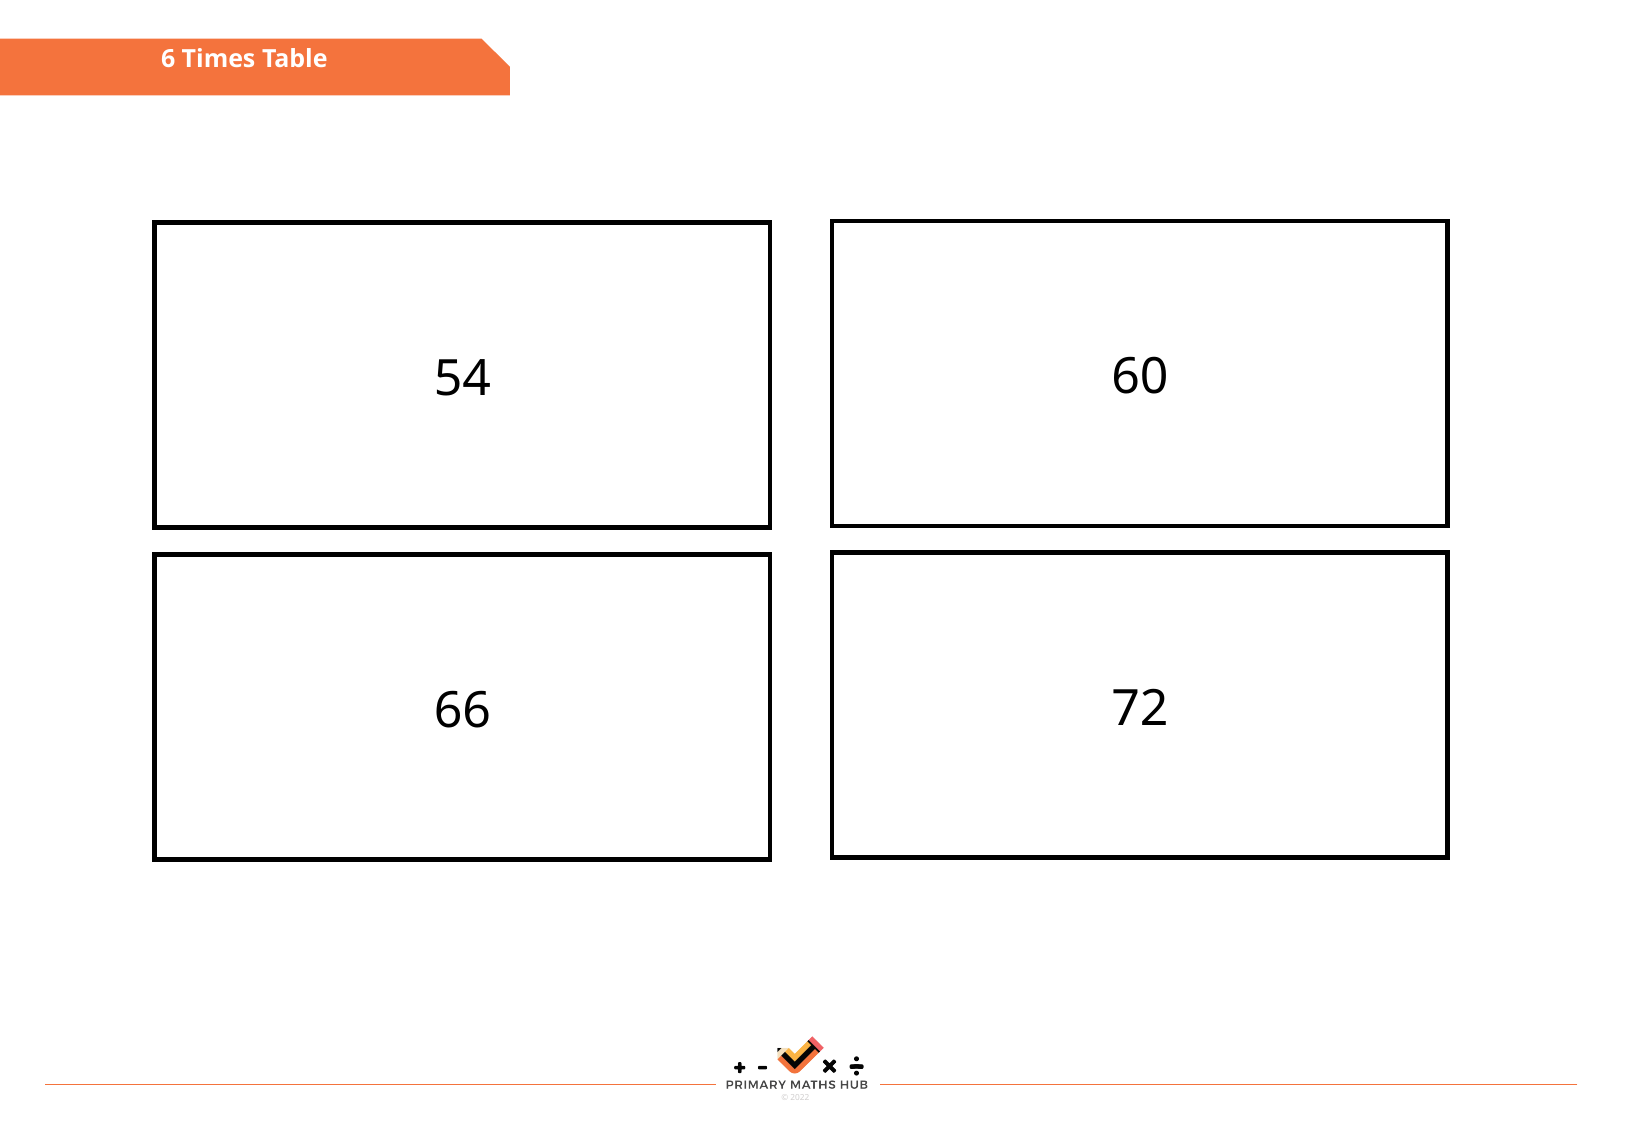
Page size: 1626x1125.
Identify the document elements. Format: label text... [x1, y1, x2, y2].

text_box © 2022 [720, 1084, 870, 1110]
text_box 66 [153, 553, 771, 860]
text_box 54 [153, 222, 771, 529]
picture [722, 1034, 872, 1094]
text_box 72 [831, 552, 1449, 859]
text_box 6 Times Table [0, 37, 511, 97]
text_box 60 [831, 220, 1449, 527]
